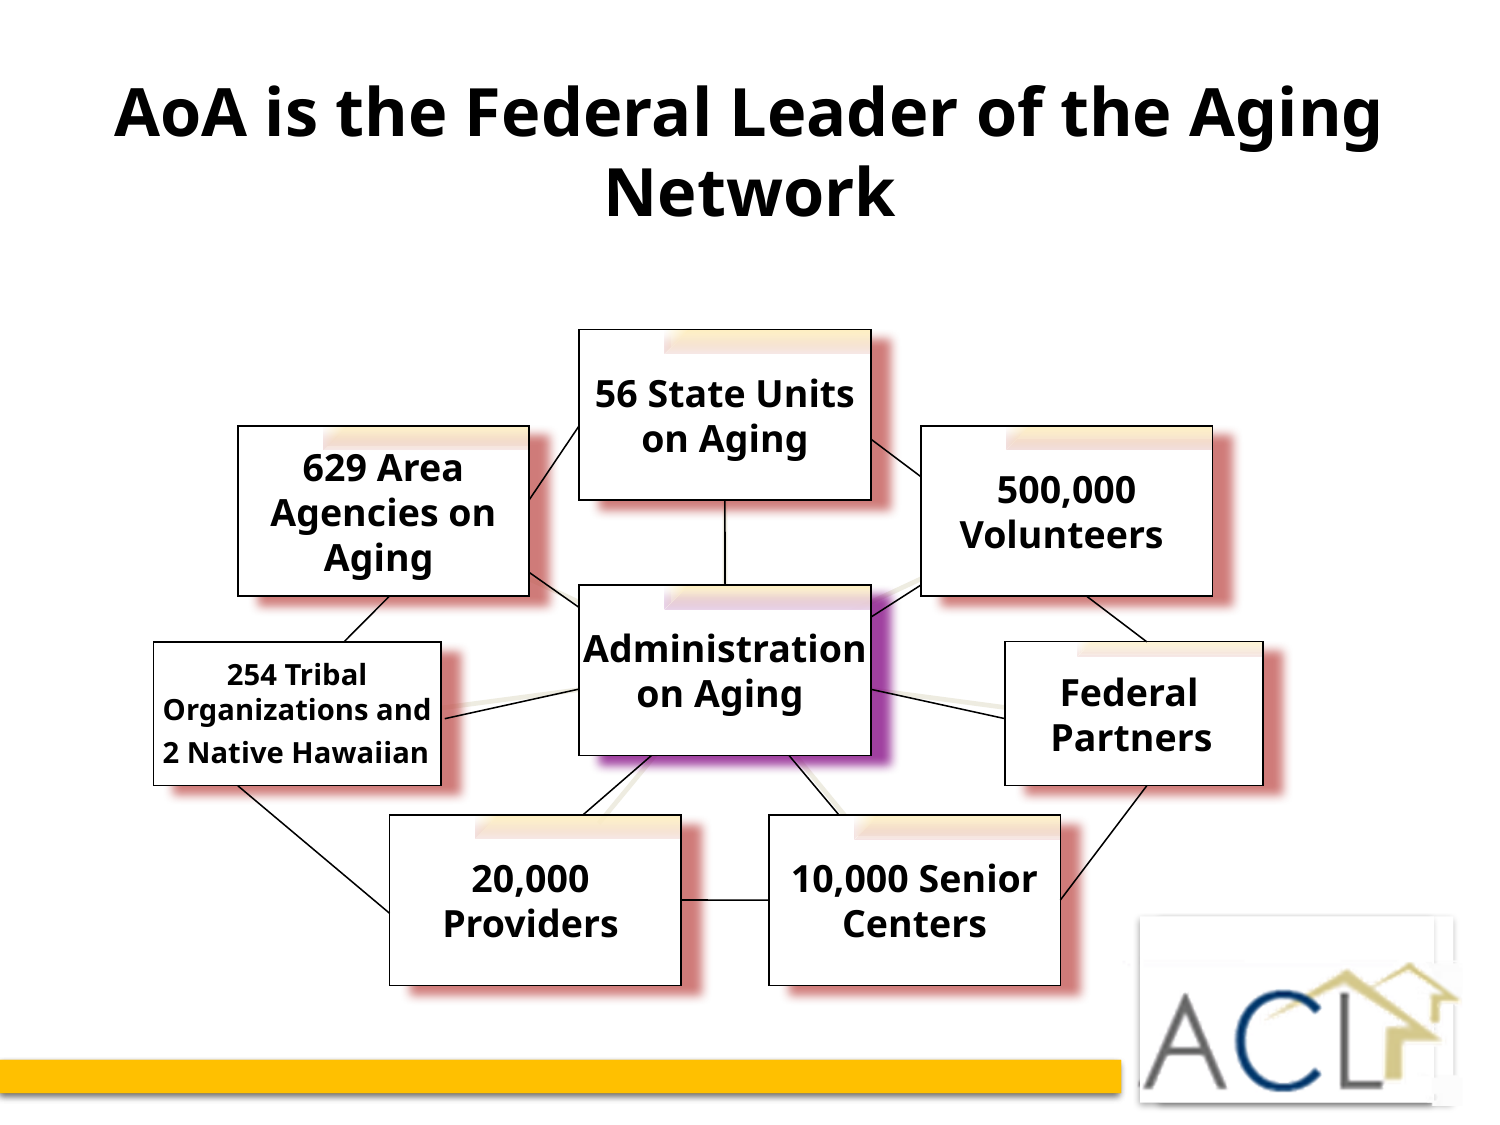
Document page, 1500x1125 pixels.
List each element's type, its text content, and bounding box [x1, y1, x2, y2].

text_box AoA is the Federal Leader of the Aging Network [74, 62, 1425, 238]
picture [1121, 951, 1463, 1106]
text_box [99, 301, 1351, 1040]
